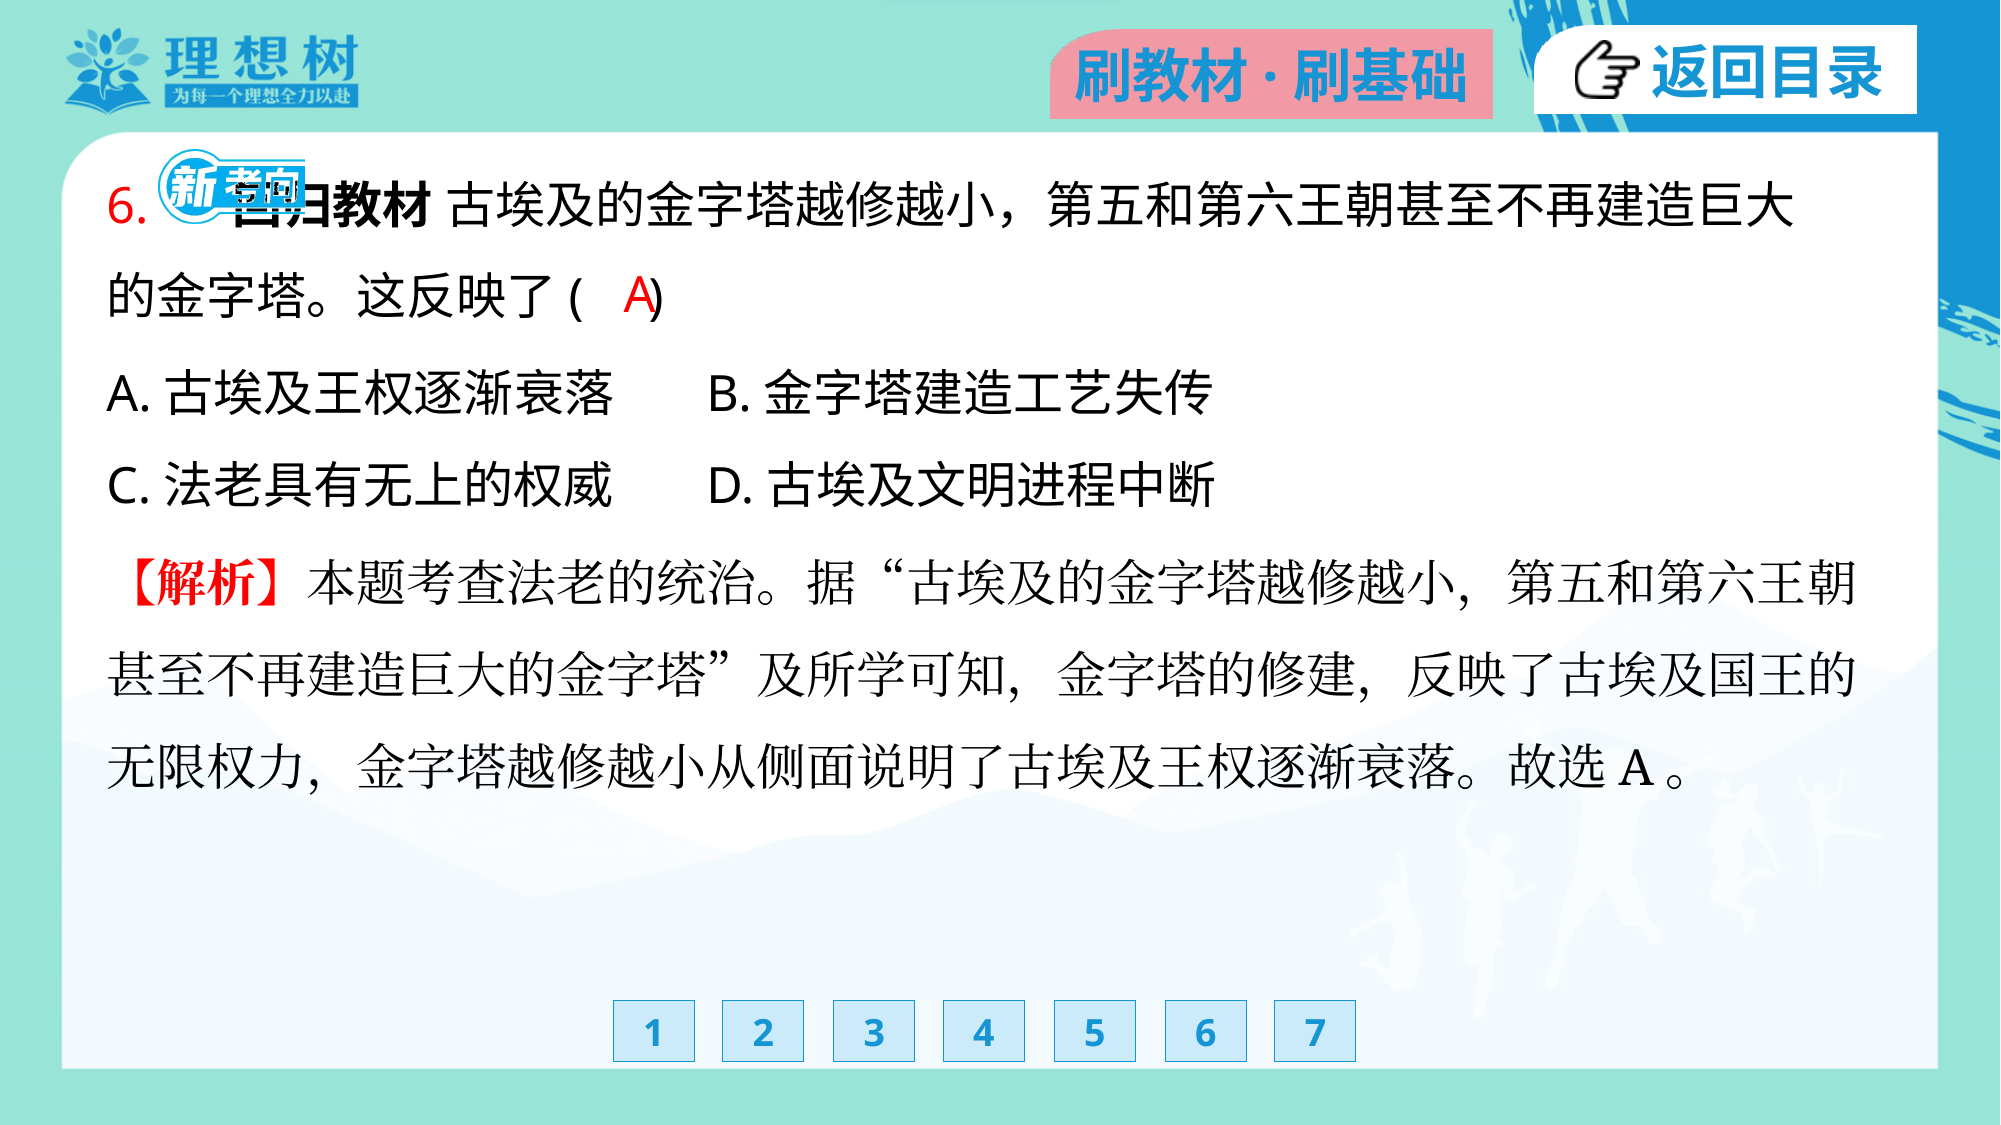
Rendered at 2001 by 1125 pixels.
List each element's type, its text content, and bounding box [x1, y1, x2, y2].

text_box A [609, 234, 671, 323]
text_box 【解析】本题考查法老的统治。据“古埃及的金字塔越修越小，第五和第六王朝 甚至不再建造巨大的金字塔”及所学可知，金字塔的修建，反映了古埃及国王的 无限权力，金字塔越修越小从侧面说明了古埃及王权逐渐衰落。故选A。 [106, 519, 1895, 795]
text_box A.古埃及王权逐渐衰落 B.金字塔建造工艺失传 C.法老具有无上的权威 D.古埃及文明进程中断 [106, 330, 1895, 514]
text_box 6. 回归教材 古埃及的金字塔越修越小，第五和第六王朝甚至不再建造巨大 的金字塔。这反映了( ) [106, 141, 1894, 325]
picture [0, 0, 2000, 1125]
